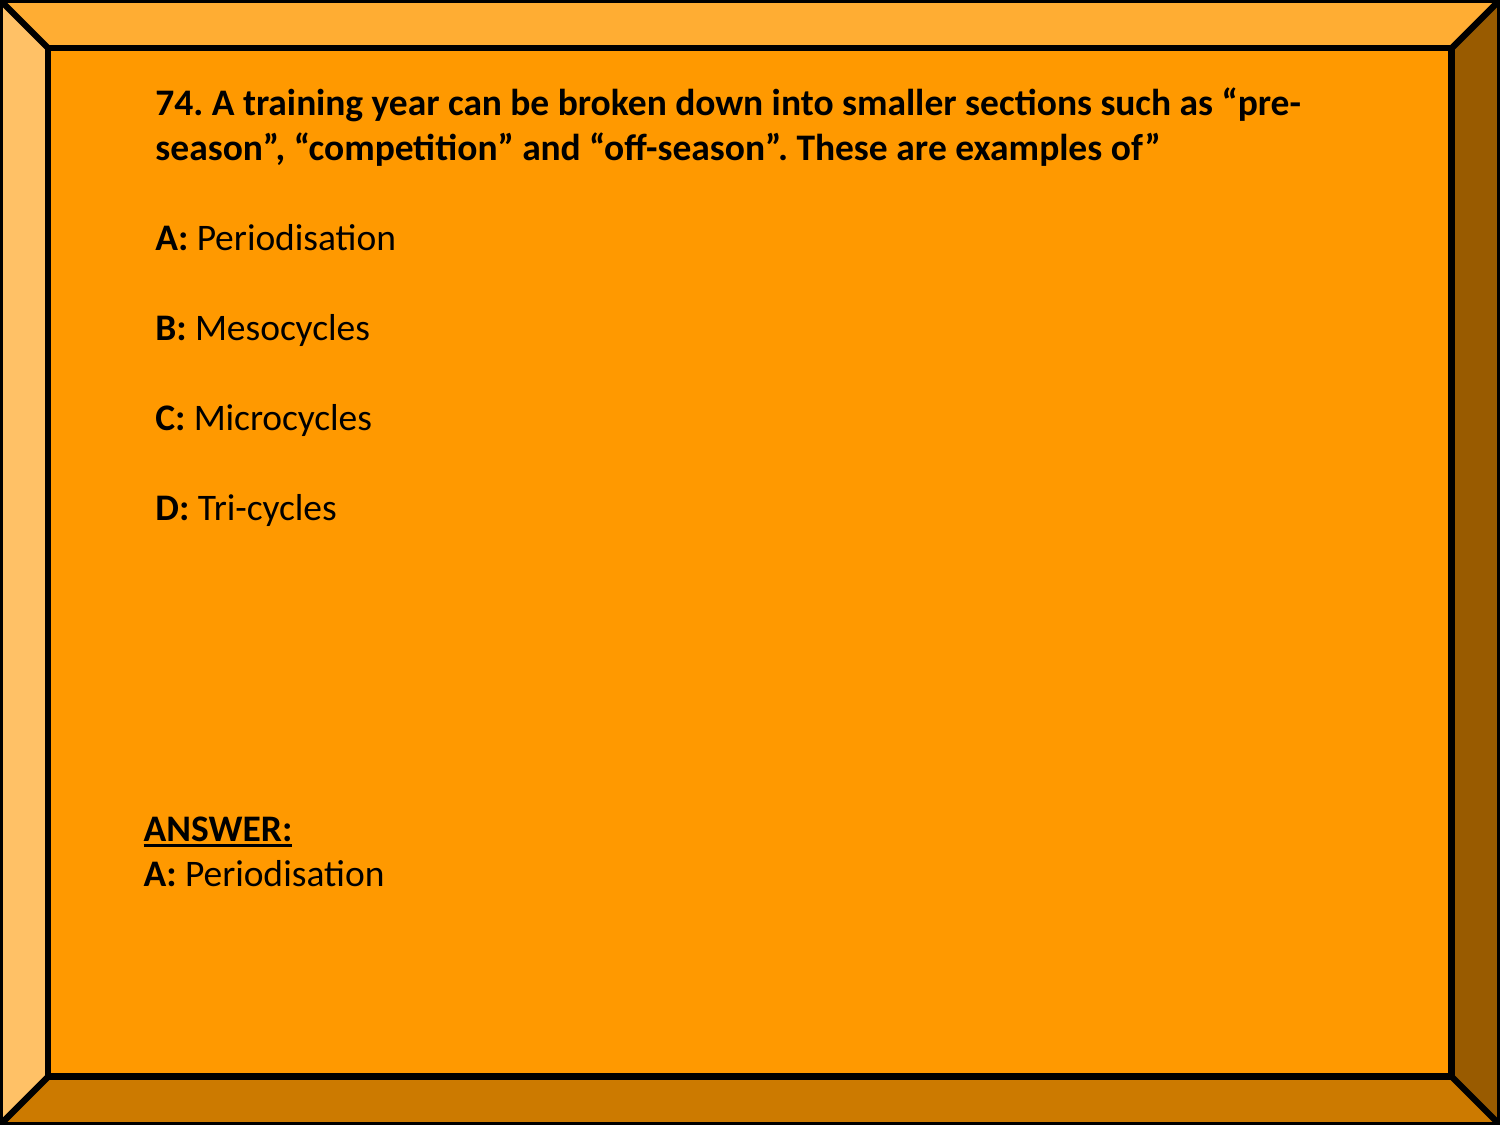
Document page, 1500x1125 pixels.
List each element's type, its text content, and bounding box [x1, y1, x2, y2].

text_box ANSWER: A: Periodisation [128, 796, 1383, 947]
text_box 74. A training year can be broken down into smaller sections such as “pre-season”, “competition” and “off-season”. These are examples of” A: Periodisation B: Mesocycles C: Microcycles D: Tri-cycles [140, 70, 1371, 580]
